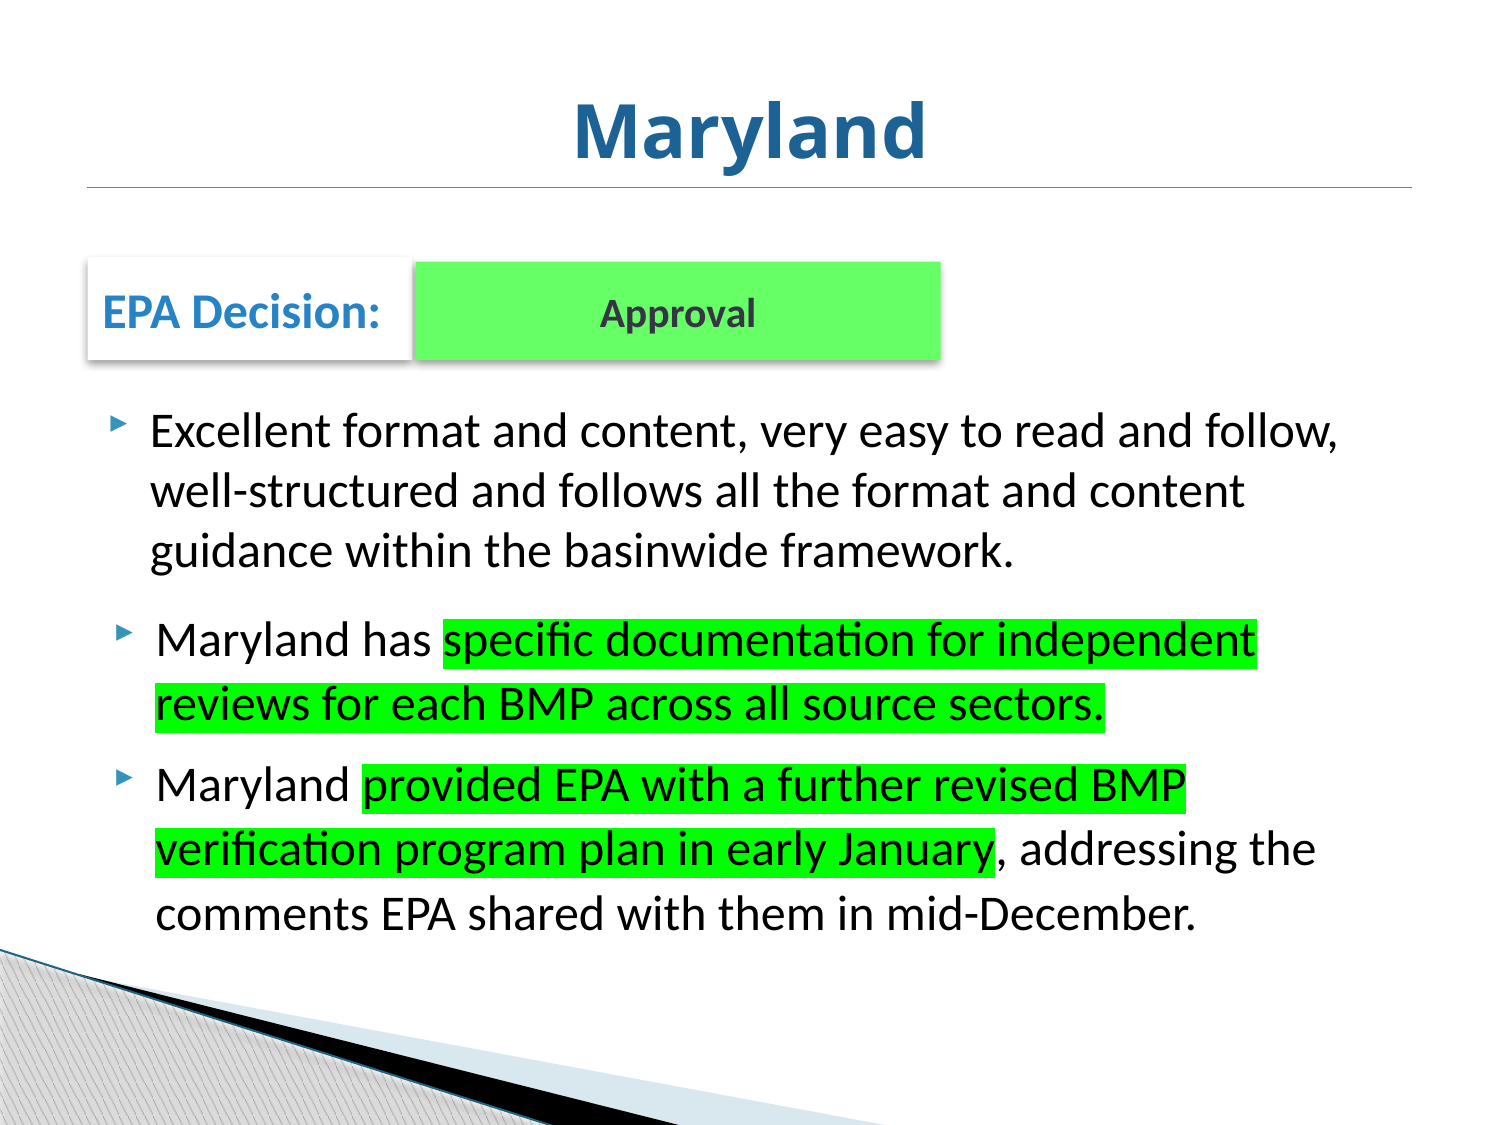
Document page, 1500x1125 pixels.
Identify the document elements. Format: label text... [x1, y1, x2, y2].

text_box Excellent format and content, very easy to read and follow, well-structured and follows all the format and content guidance within the basinwide framework. Maryland has specific documentation for independent reviews for each BMP across all source sectors. Maryland provided EPA with a further revised BMP verification program plan in early January, addressing the comments EPA shared with them in mid-December. [74, 389, 1397, 959]
title Maryland [75, 51, 1425, 207]
list [87, 299, 1438, 989]
text_box EPA Decision: [87, 256, 413, 361]
text_box Approval [415, 261, 941, 361]
